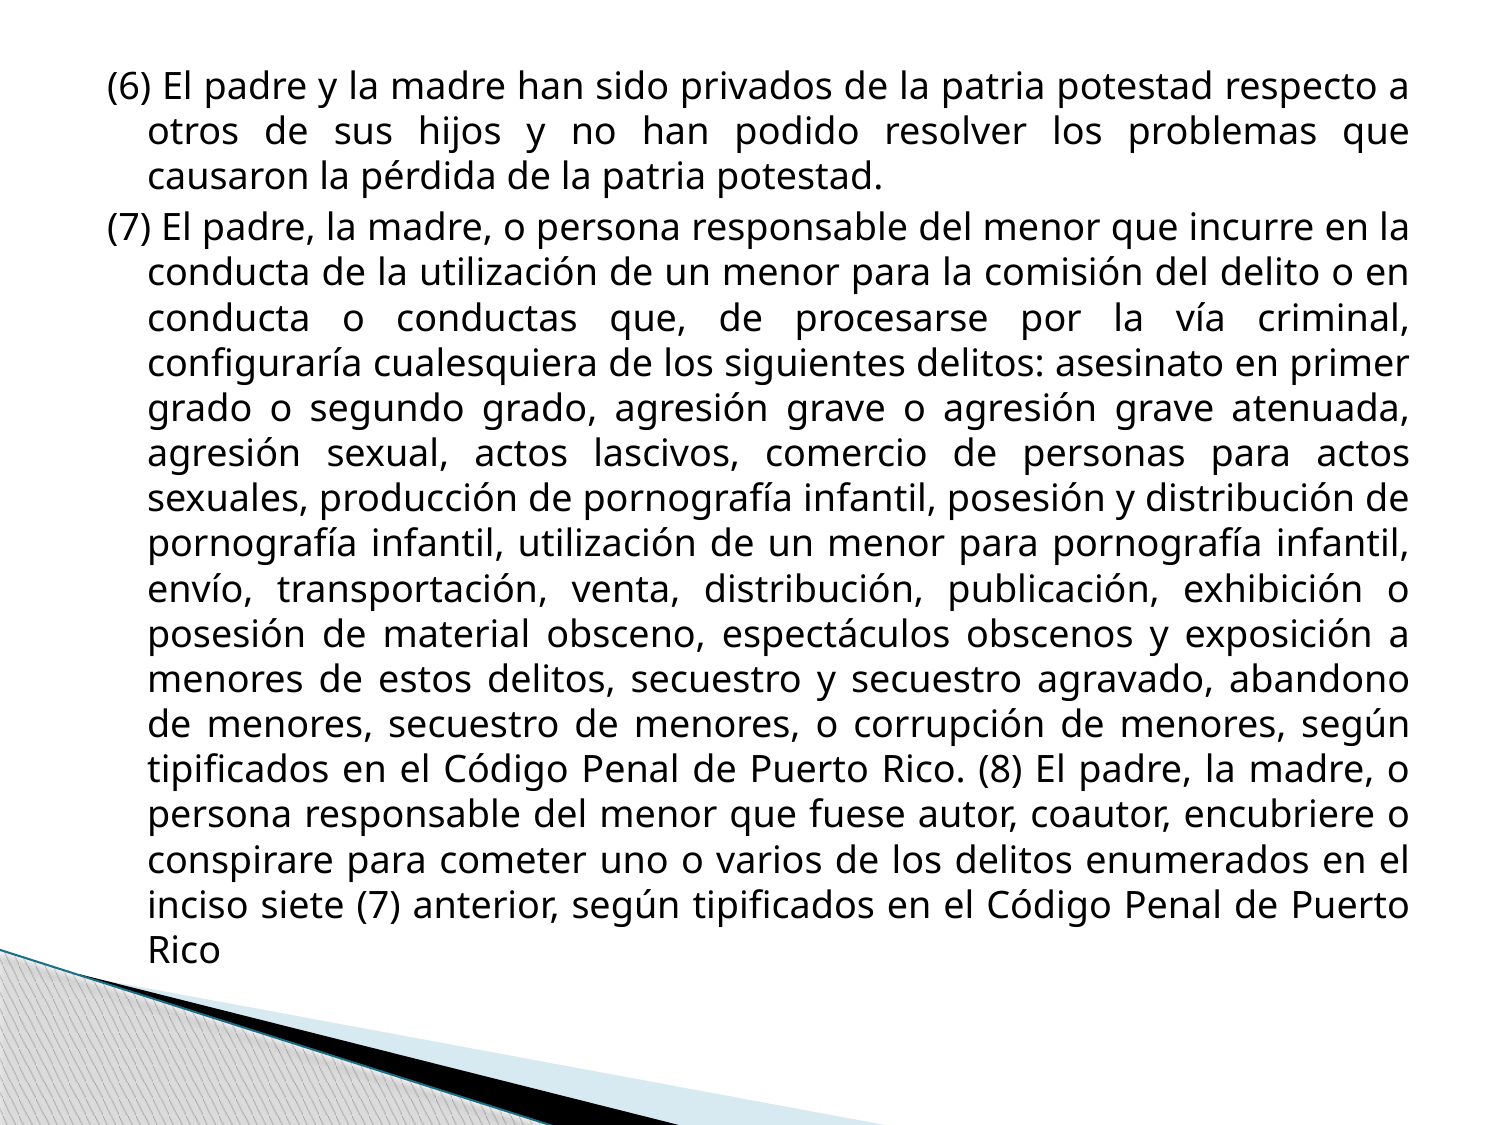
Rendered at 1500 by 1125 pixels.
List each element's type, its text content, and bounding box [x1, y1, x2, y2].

list (6) El padre y la madre han sido privados de la patria potestad respecto a otros de sus hijos y no han podido resolver los problemas que causaron la pérdida de la patria potestad. (7) El padre, la madre, o persona responsable del menor que incurre en la conducta de la utilización de un menor para la comisión del delito o en conducta o conductas que, de procesarse por la vía criminal, configuraría cualesquiera de los siguientes delitos: asesinato en primer grado o segundo grado, agresión grave o agresión grave atenuada, agresión sexual, actos lascivos, comercio de personas para actos sexuales, producción de pornografía infantil, posesión y distribución de pornografía infantil, utilización de un menor para pornografía infantil, envío, transportación, venta, distribución, publicación, exhibición o posesión de material obsceno, espectáculos obscenos y exposición a menores de estos delitos, secuestro y secuestro agravado, abandono de menores, secuestro de menores, o corrupción de menores, según tipificados en el Código Penal de Puerto Rico. (8) El padre, la madre, o persona responsable del menor que fuese autor, coautor, encubriere o conspirare para cometer uno o varios de los delitos enumerados en el inciso siete (7) anterior, según tipificados en el Código Penal de Puerto Rico [75, 54, 1425, 1005]
